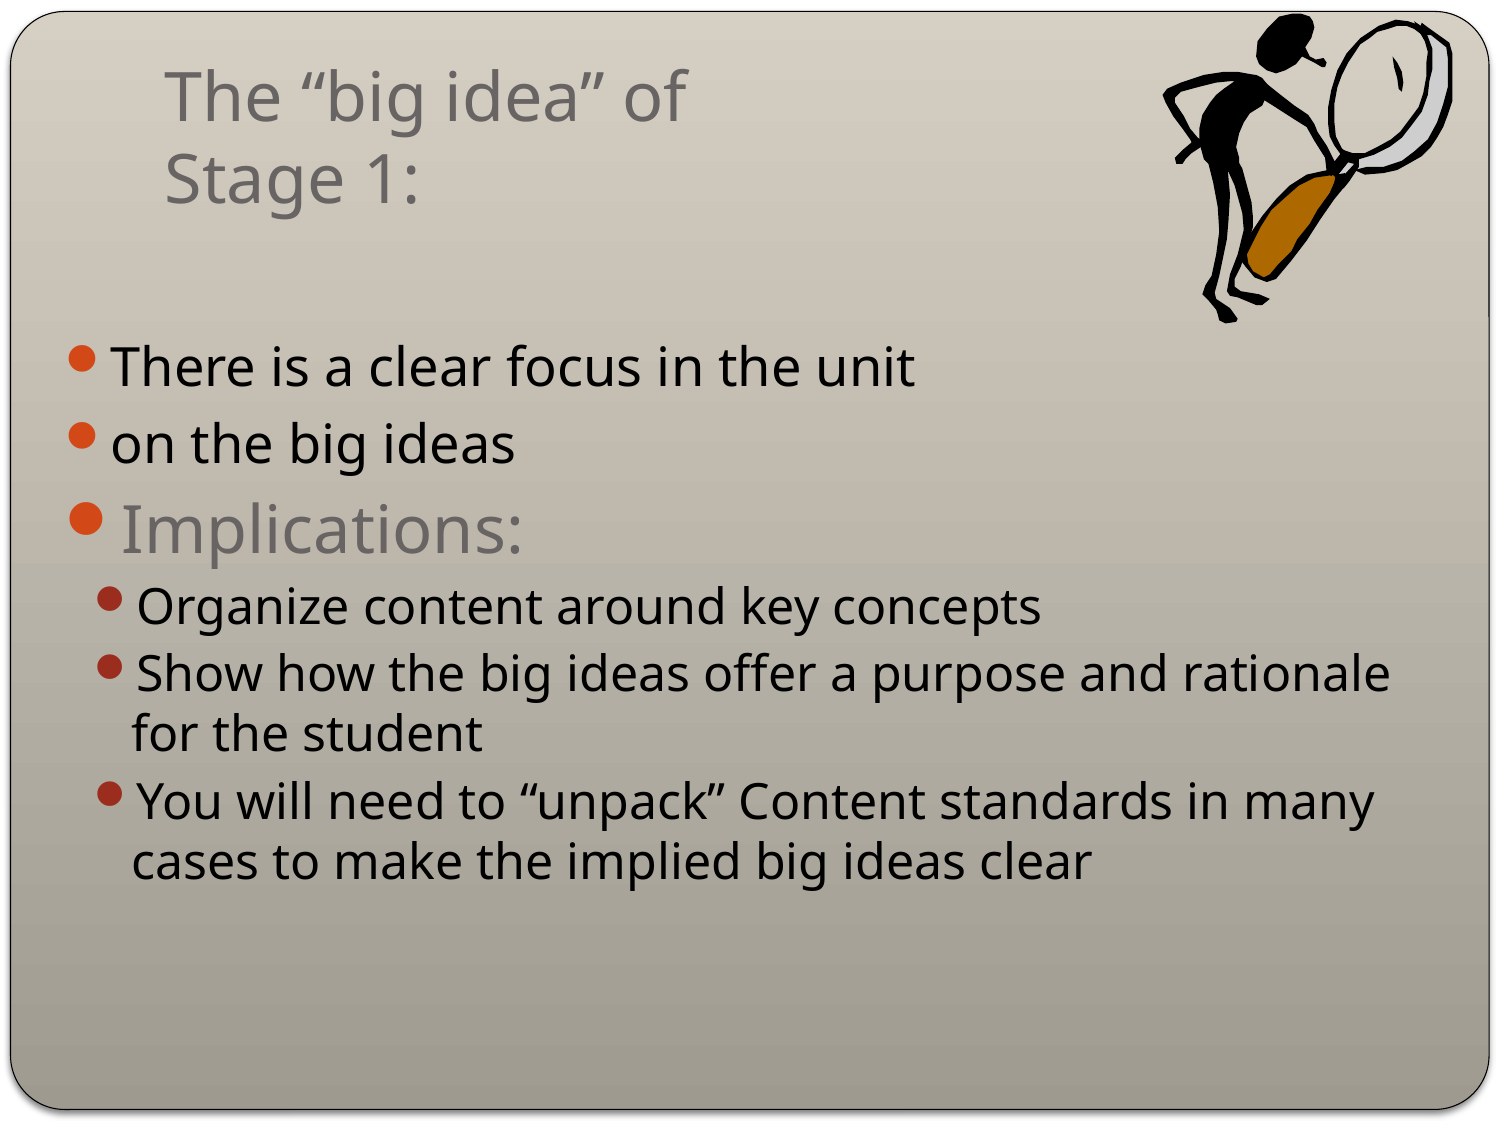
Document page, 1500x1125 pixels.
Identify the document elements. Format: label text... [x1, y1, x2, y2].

picture [1162, 13, 1456, 326]
title The “big idea” of Stage 1: [150, 45, 1156, 233]
list There is a clear focus in the unit on the big ideas Implications: Organize content around key concepts Show how the big ideas offer a purpose and rationale for the student You will need to “unpack” Content standards in many cases to make the implied big ideas clear [50, 324, 1463, 900]
